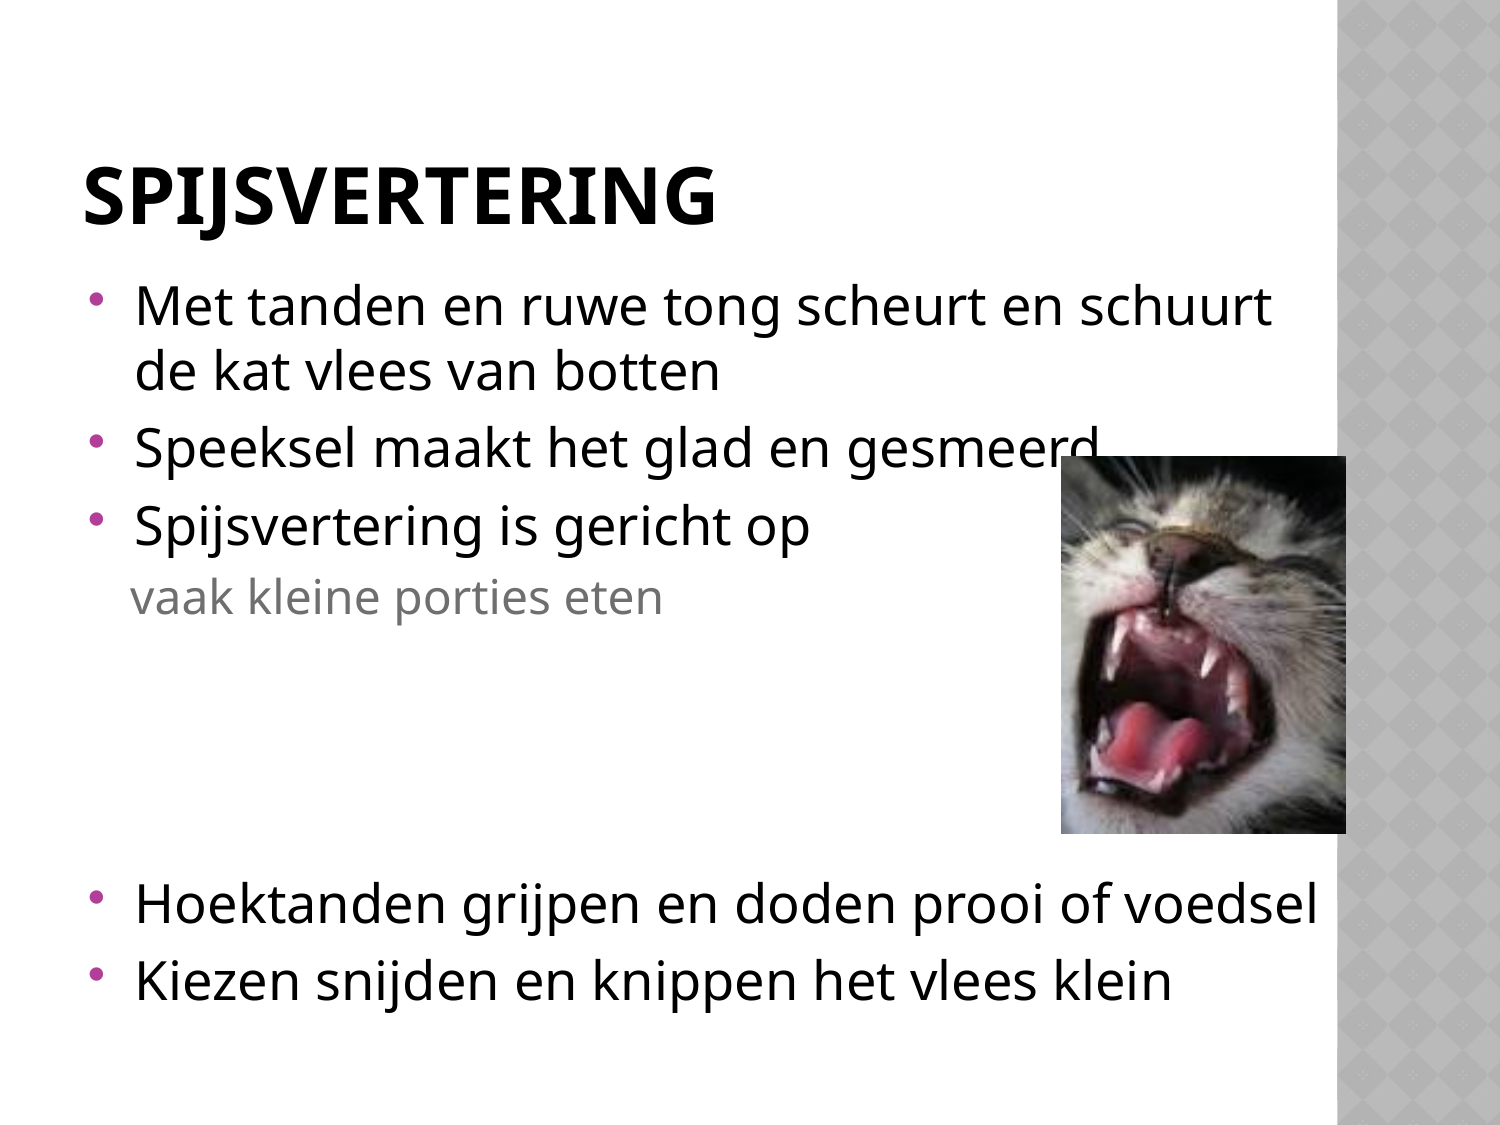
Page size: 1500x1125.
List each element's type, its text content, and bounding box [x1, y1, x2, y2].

title Spijsvertering [75, 52, 1263, 240]
picture [1061, 455, 1346, 834]
list Met tanden en ruwe tong scheurt en schuurt de kat vlees van botten Speeksel maakt het glad en gesmeerd Spijsvertering is gericht op vaak kleine porties eten Hoektanden grijpen en doden prooi of voedsel Kiezen snijden en knippen het vlees klein [75, 264, 1341, 1059]
